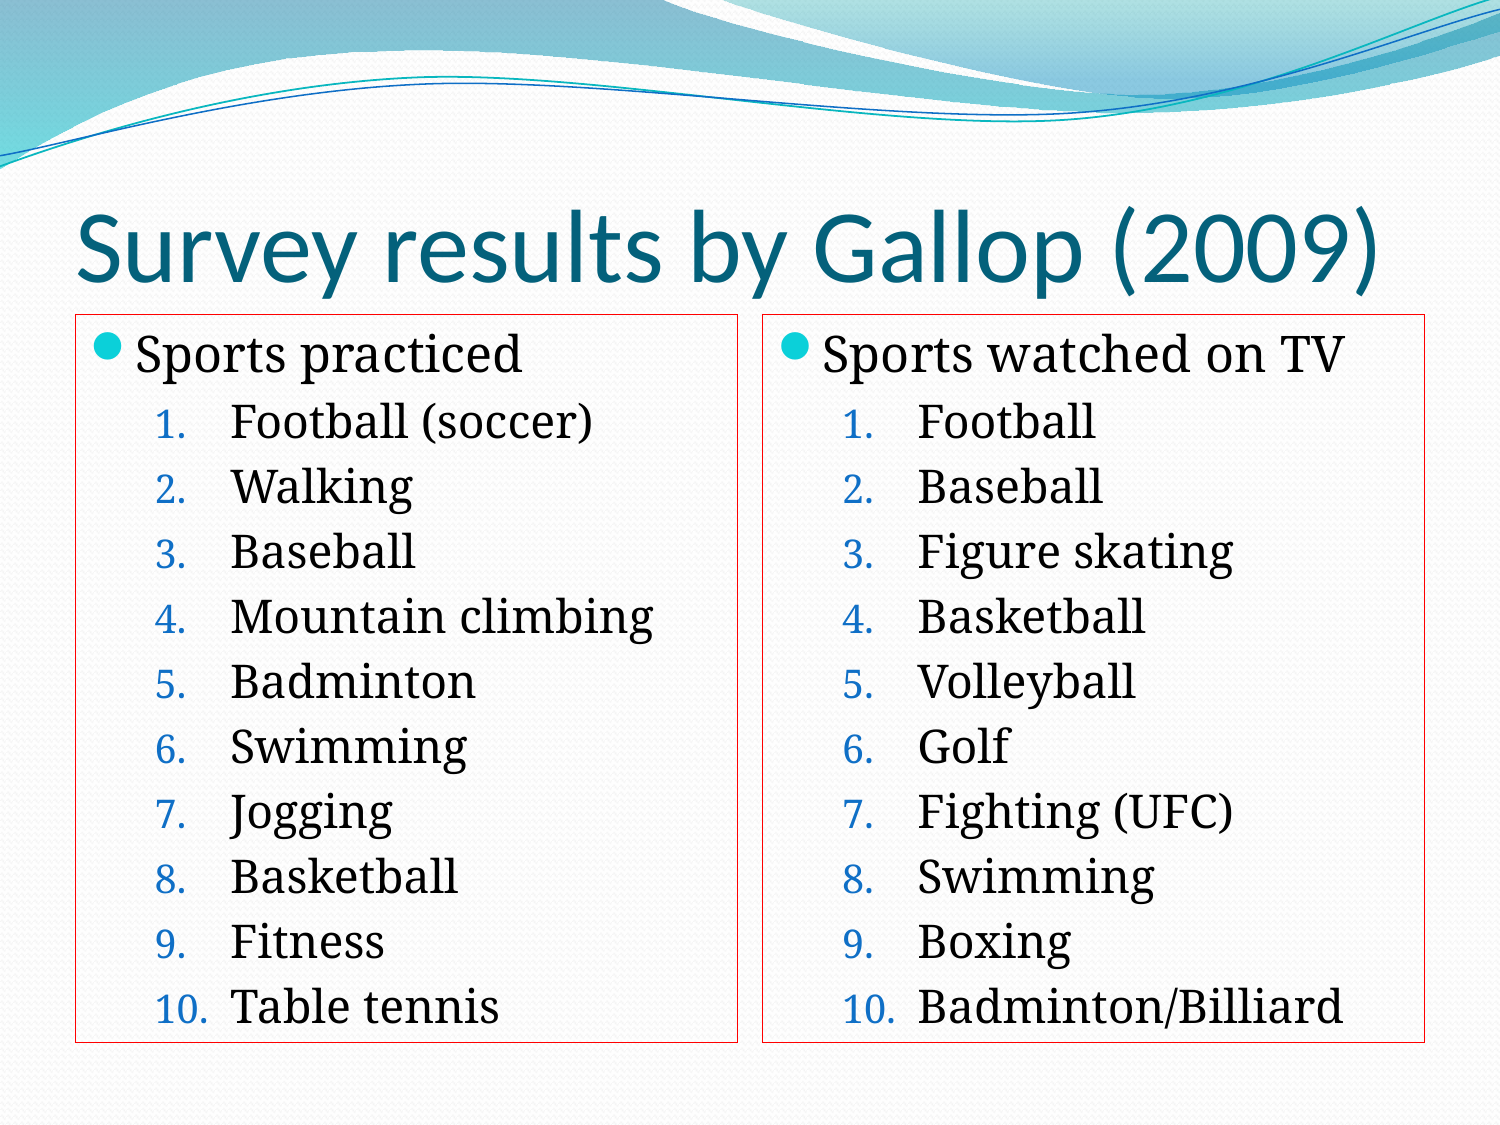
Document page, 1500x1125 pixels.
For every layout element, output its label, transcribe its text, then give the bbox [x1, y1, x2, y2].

title Survey results by Gallop (2009) [75, 115, 1425, 303]
list Sports practiced Football (soccer) Walking Baseball Mountain climbing Badminton Swimming Jogging Basketball Fitness Table tennis [75, 314, 738, 1043]
list Sports watched on TV Football Baseball Figure skating Basketball Volleyball Golf Fighting (UFC) Swimming Boxing Badminton/Billiard [762, 314, 1425, 1043]
